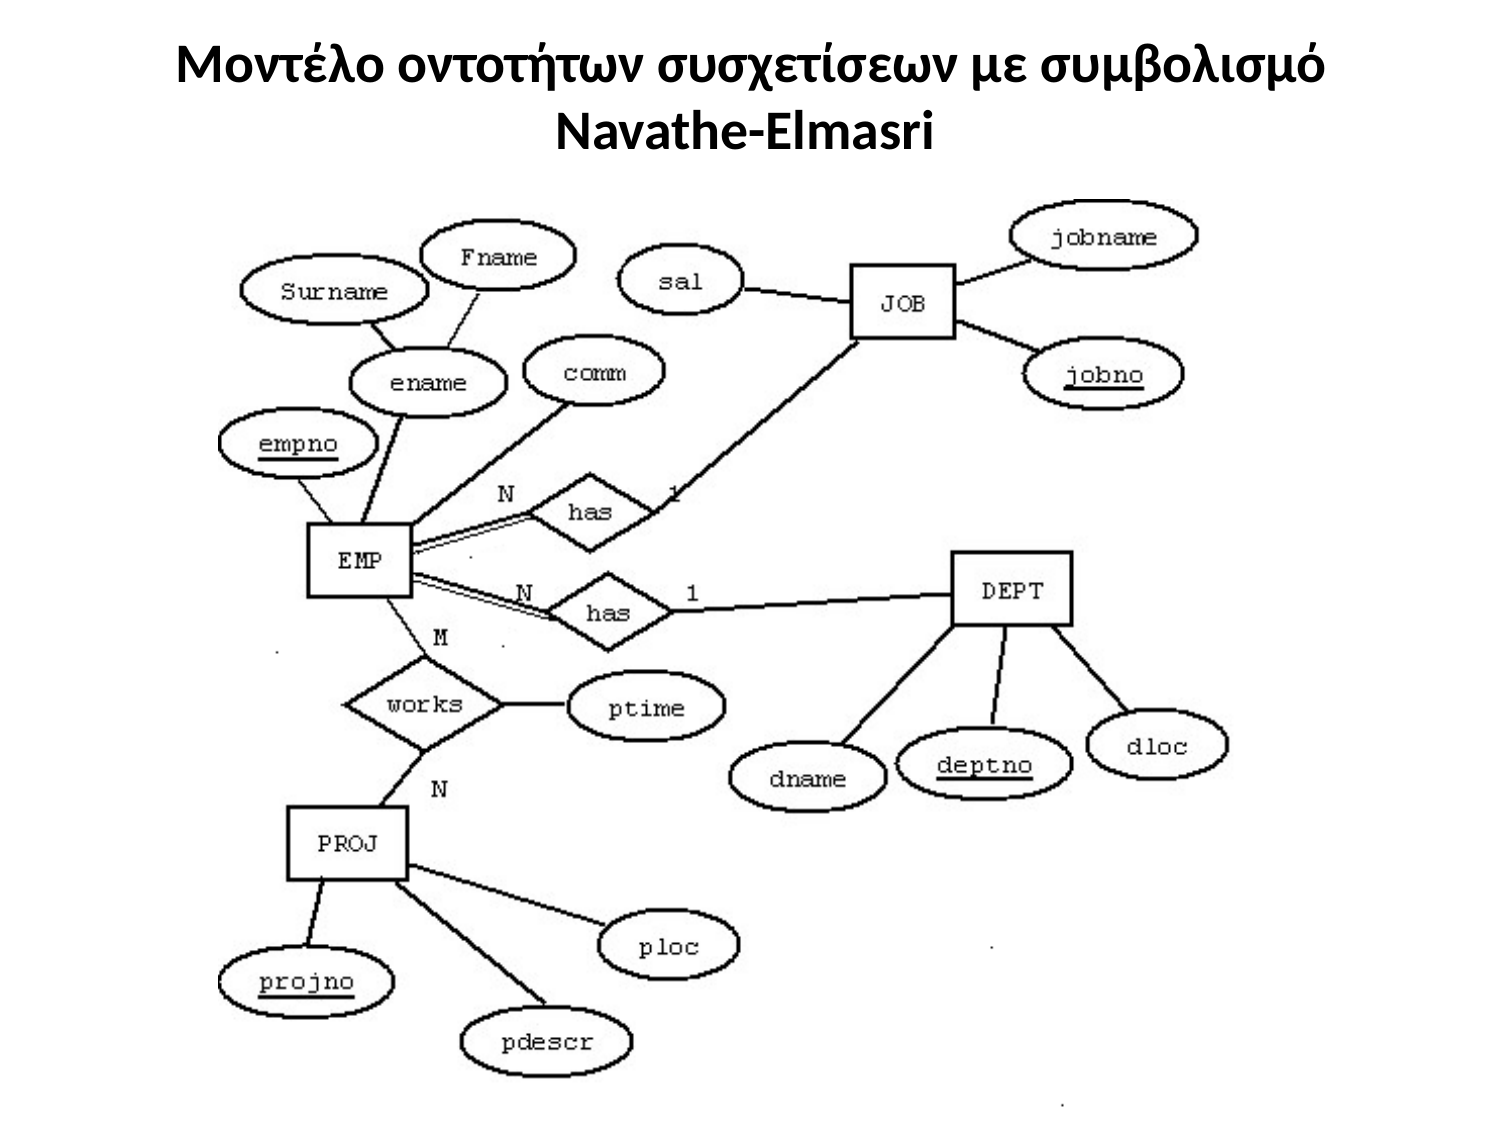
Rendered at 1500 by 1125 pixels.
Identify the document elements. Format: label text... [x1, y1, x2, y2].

title Μοντέλο οντοτήτων συσχετίσεων με συμβολισμό Navathe-Elmasri [76, 19, 1427, 169]
picture [218, 198, 1282, 1125]
